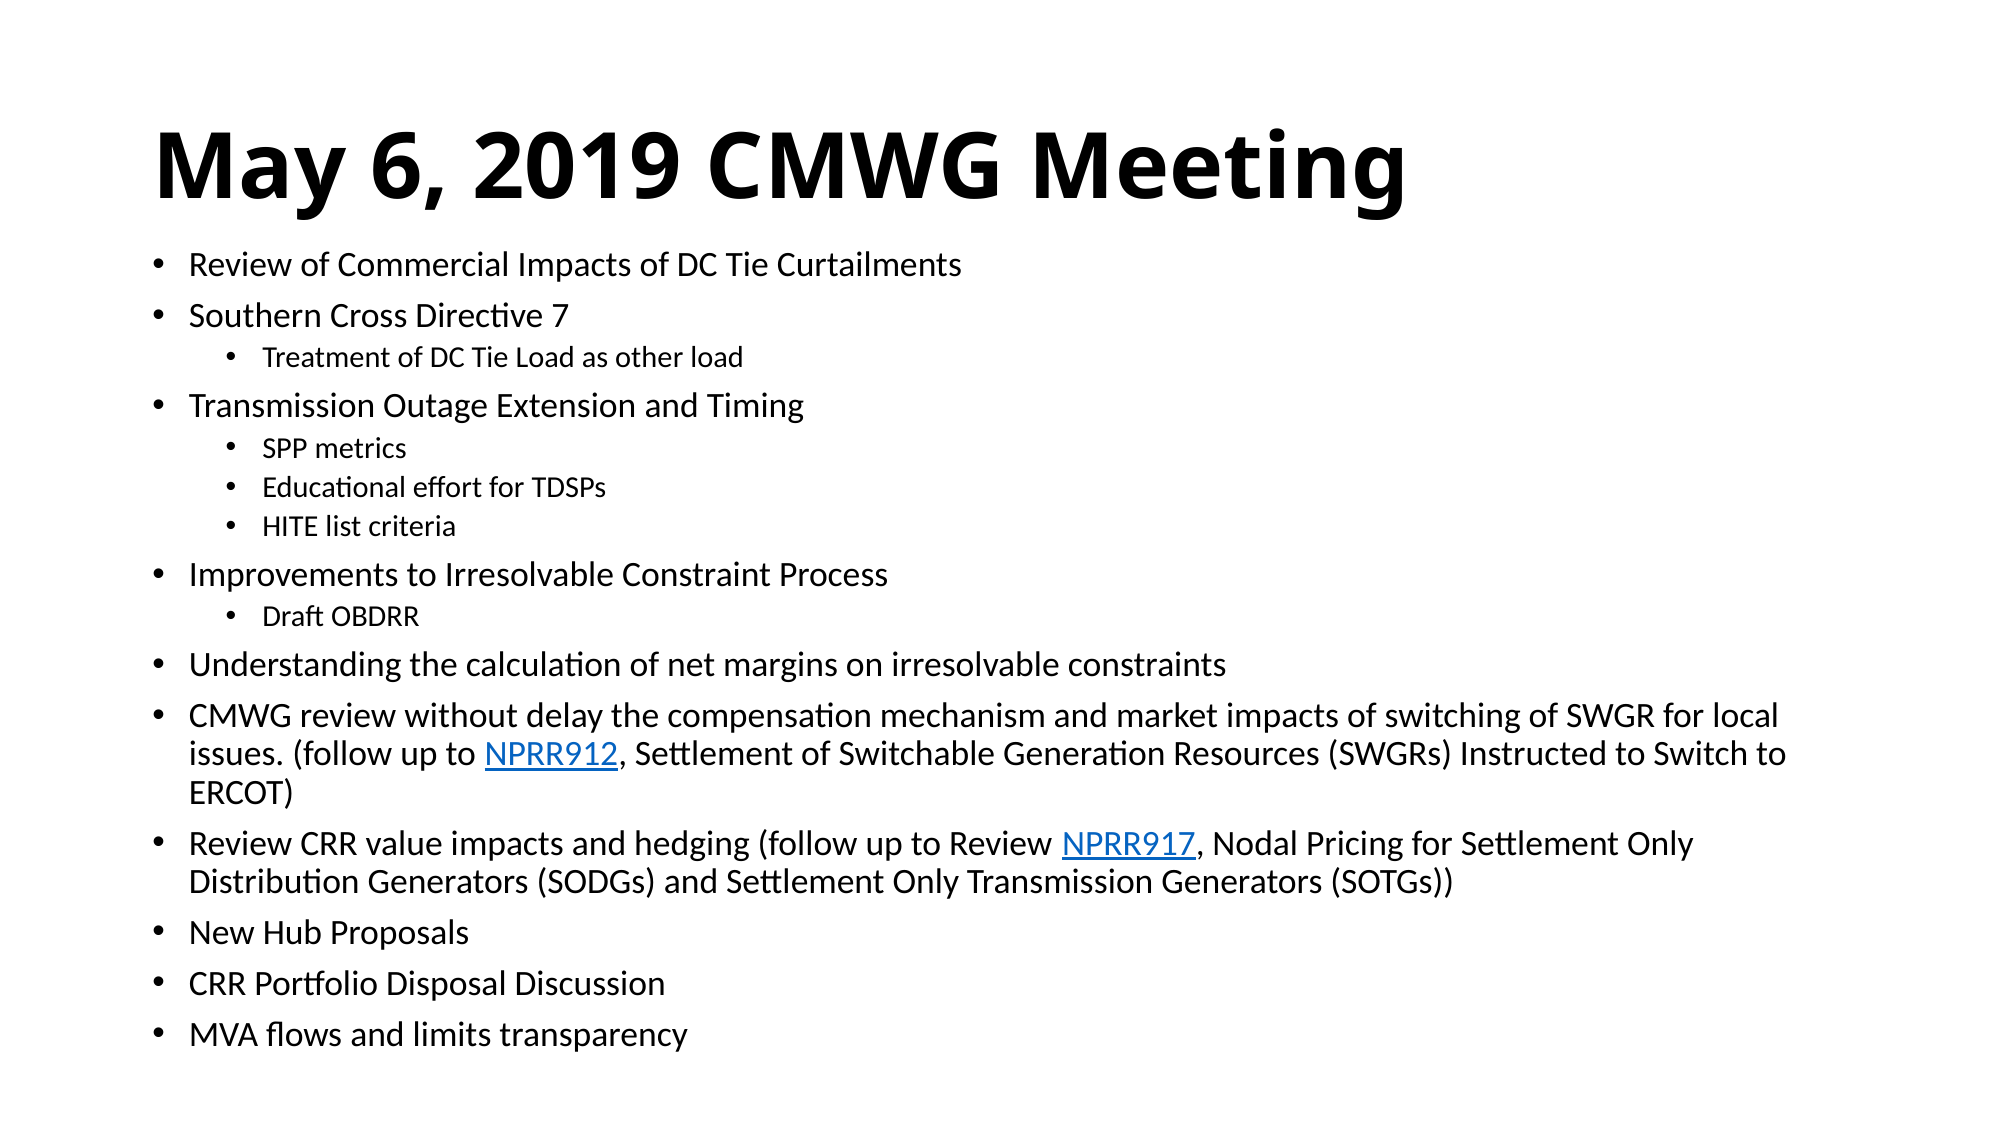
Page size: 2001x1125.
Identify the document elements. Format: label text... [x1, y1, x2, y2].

list Review of Commercial Impacts of DC Tie Curtailments Southern Cross Directive 7 Treatment of DC Tie Load as other load Transmission Outage Extension and Timing SPP metrics Educational effort for TDSPs HITE list criteria Improvements to Irresolvable Constraint Process Draft OBDRR Understanding the calculation of net margins on irresolvable constraints CMWG review without delay the compensation mechanism and market impacts of switching of SWGR for local issues. (follow up to NPRR912, Settlement of Switchable Generation Resources (SWGRs) Instructed to Switch to ERCOT) Review CRR value impacts and hedging (follow up to Review NPRR917, Nodal Pricing for Settlement Only Distribution Generators (SODGs) and Settlement Only Transmission Generators (SOTGs)) New Hub Proposals CRR Portfolio Disposal Discussion MVA flows and limits transparency [137, 238, 1863, 1066]
title May 6, 2019 CMWG Meeting [137, 59, 1863, 238]
